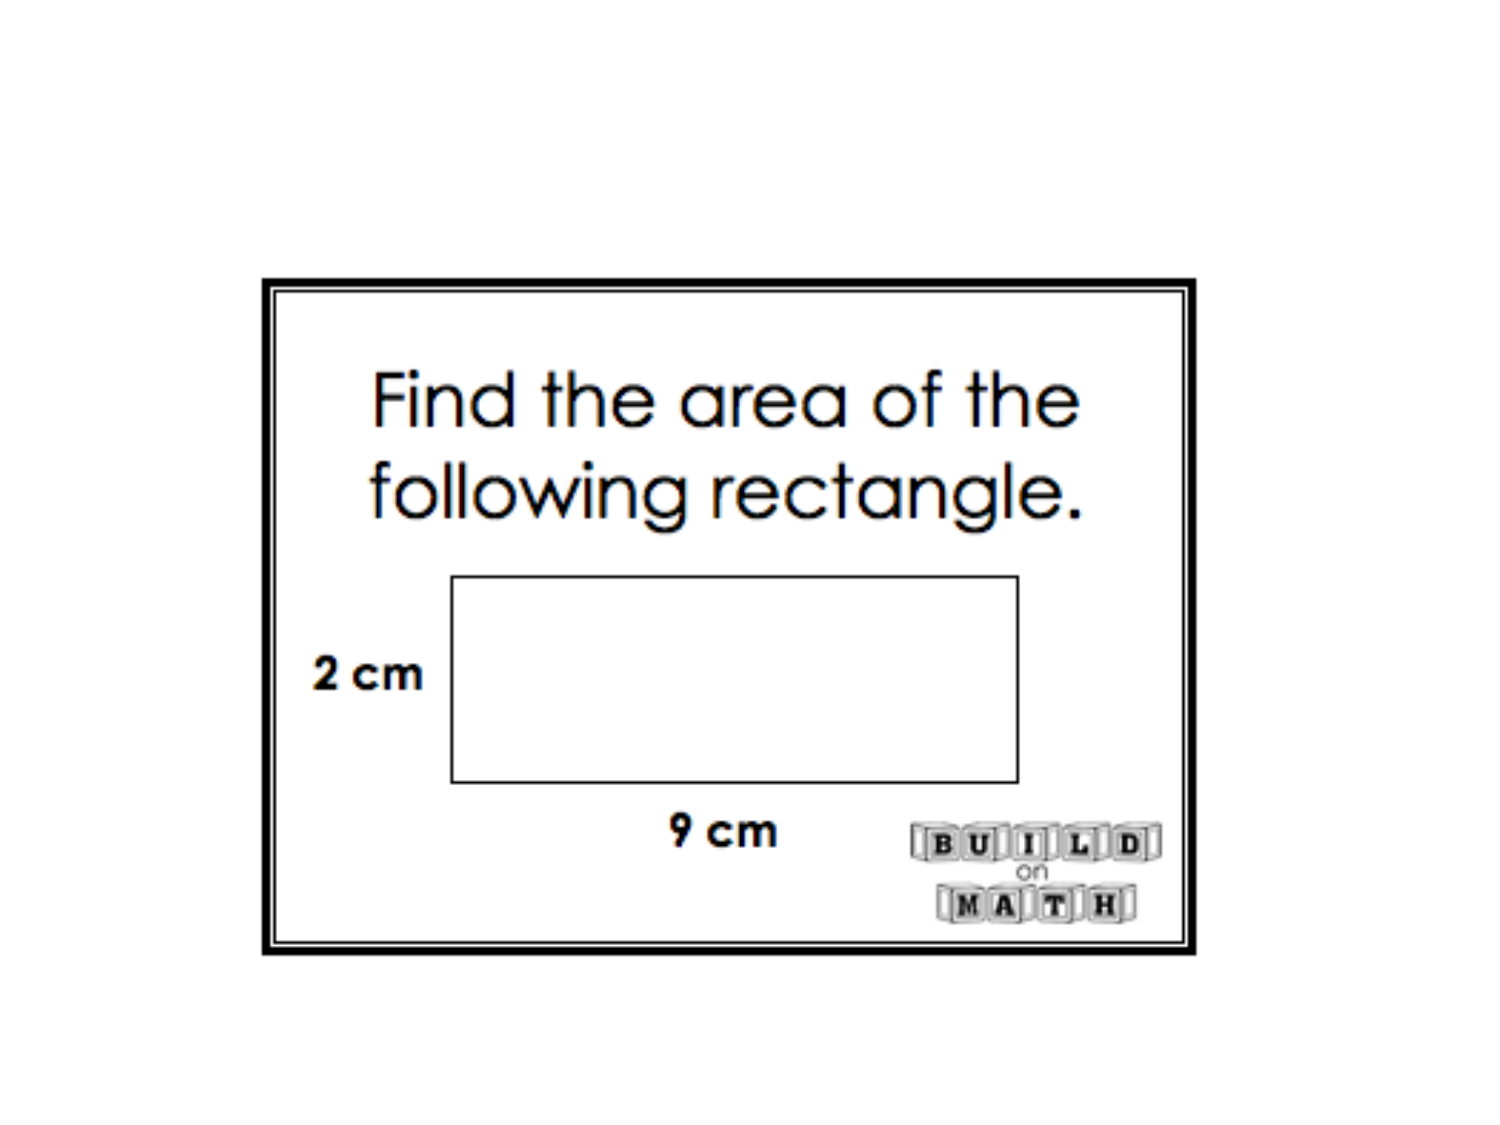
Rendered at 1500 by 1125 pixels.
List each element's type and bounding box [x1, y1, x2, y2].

list [74, 262, 1426, 1006]
